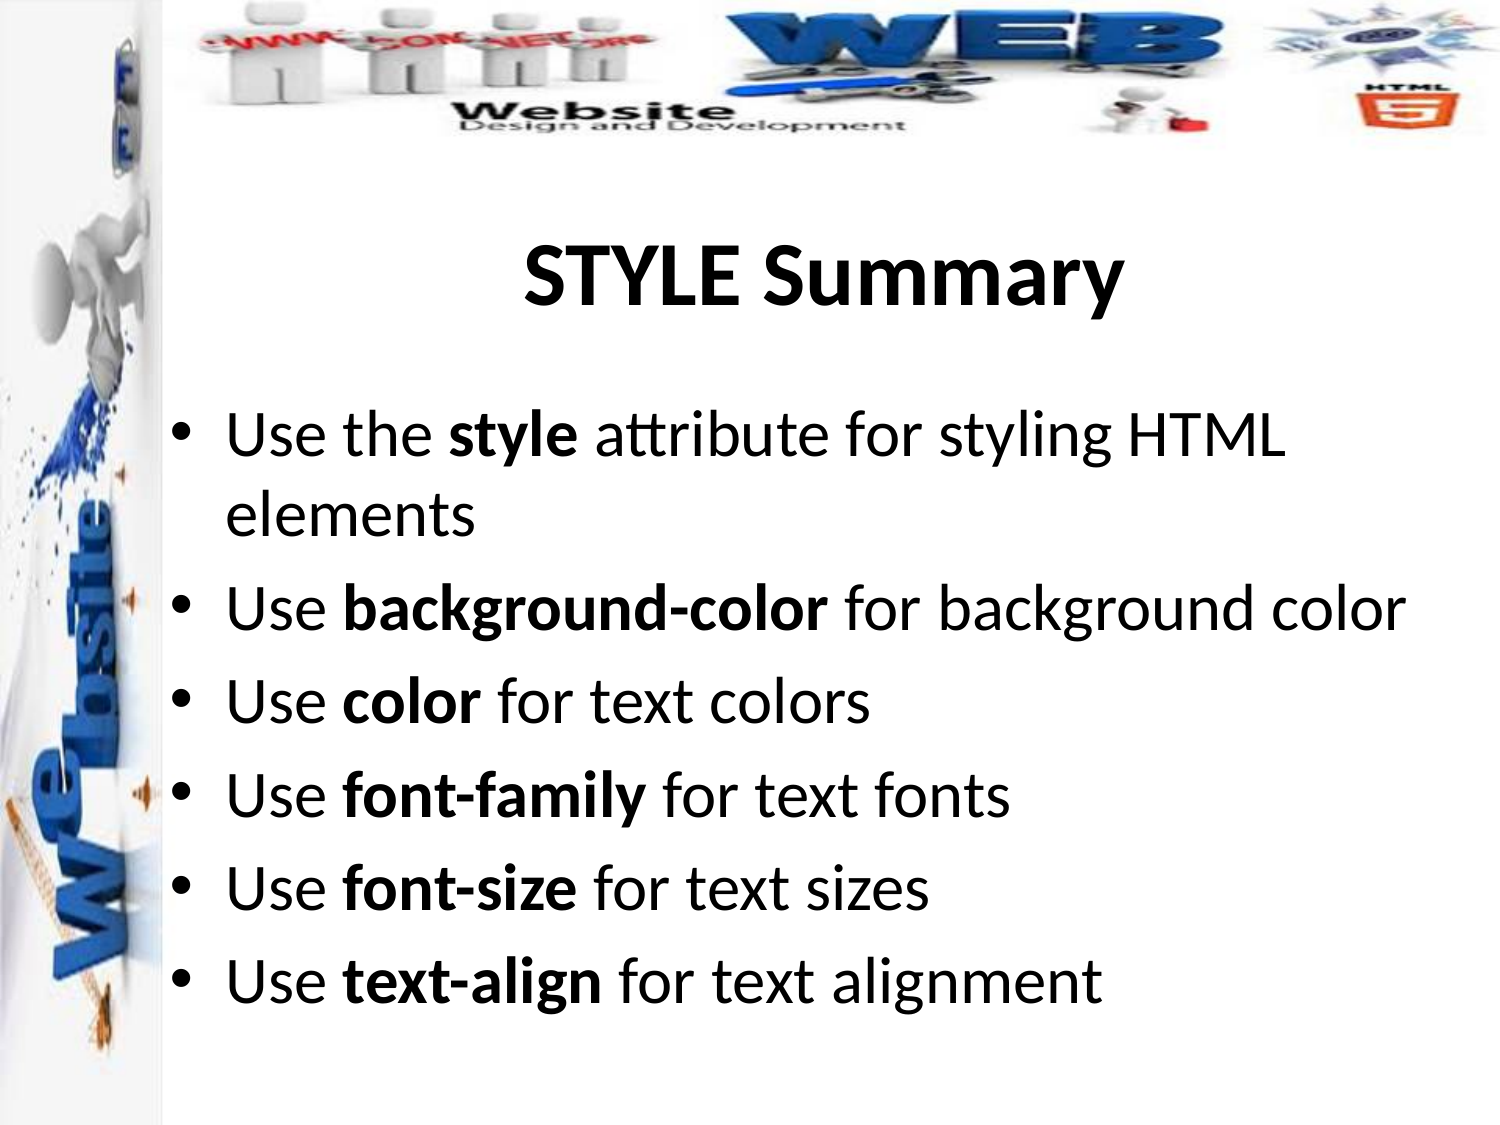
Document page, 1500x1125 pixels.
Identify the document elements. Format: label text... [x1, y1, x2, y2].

list Use the style attribute for styling HTML elements Use background-color for background color Use color for text colors Use font-family for text fonts Use font-size for text sizes Use text-align for text alignment [154, 382, 1500, 1125]
picture [0, 0, 1500, 1125]
title STYLE Summary [150, 174, 1500, 363]
